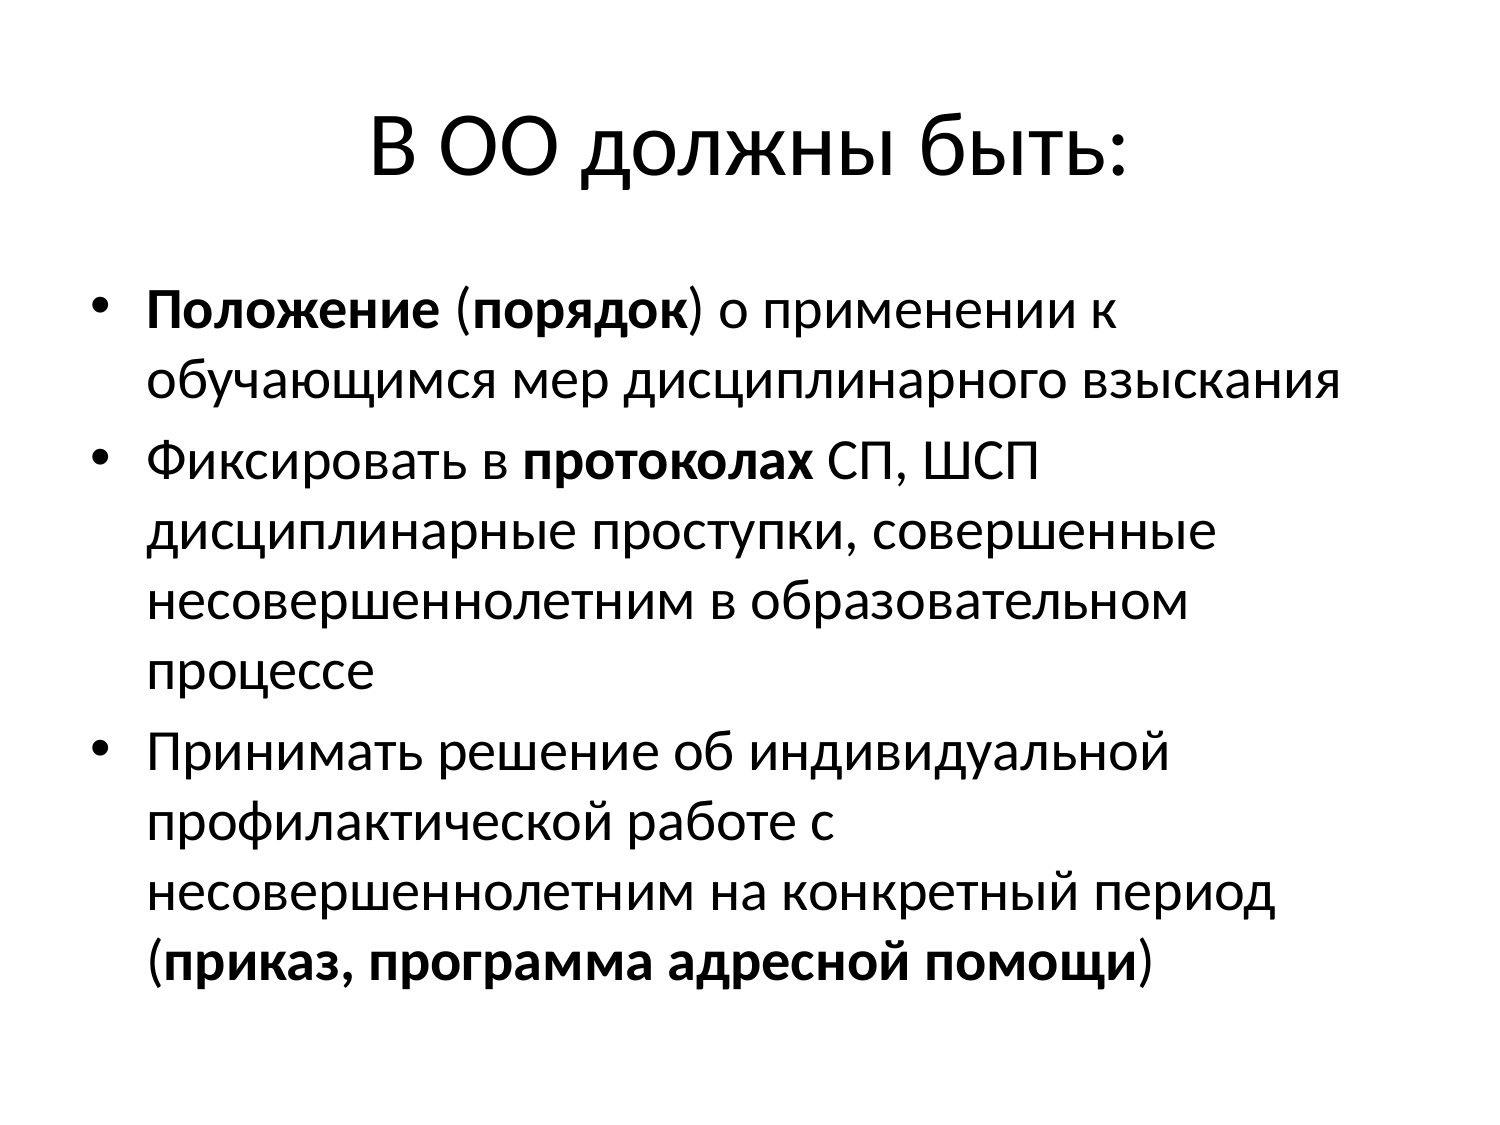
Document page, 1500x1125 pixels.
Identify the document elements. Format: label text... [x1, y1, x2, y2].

list Положение (порядок) о применении к обучающимся мер дисциплинарного взыскания Фиксировать в протоколах СП, ШСП дисциплинарные проступки, совершенные несовершеннолетним в образовательном процессе Принимать решение об индивидуальной профилактической работе с несовершеннолетним на конкретный период (приказ, программа адресной помощи) [75, 262, 1388, 1005]
title В ОО должны быть: [75, 45, 1425, 233]
